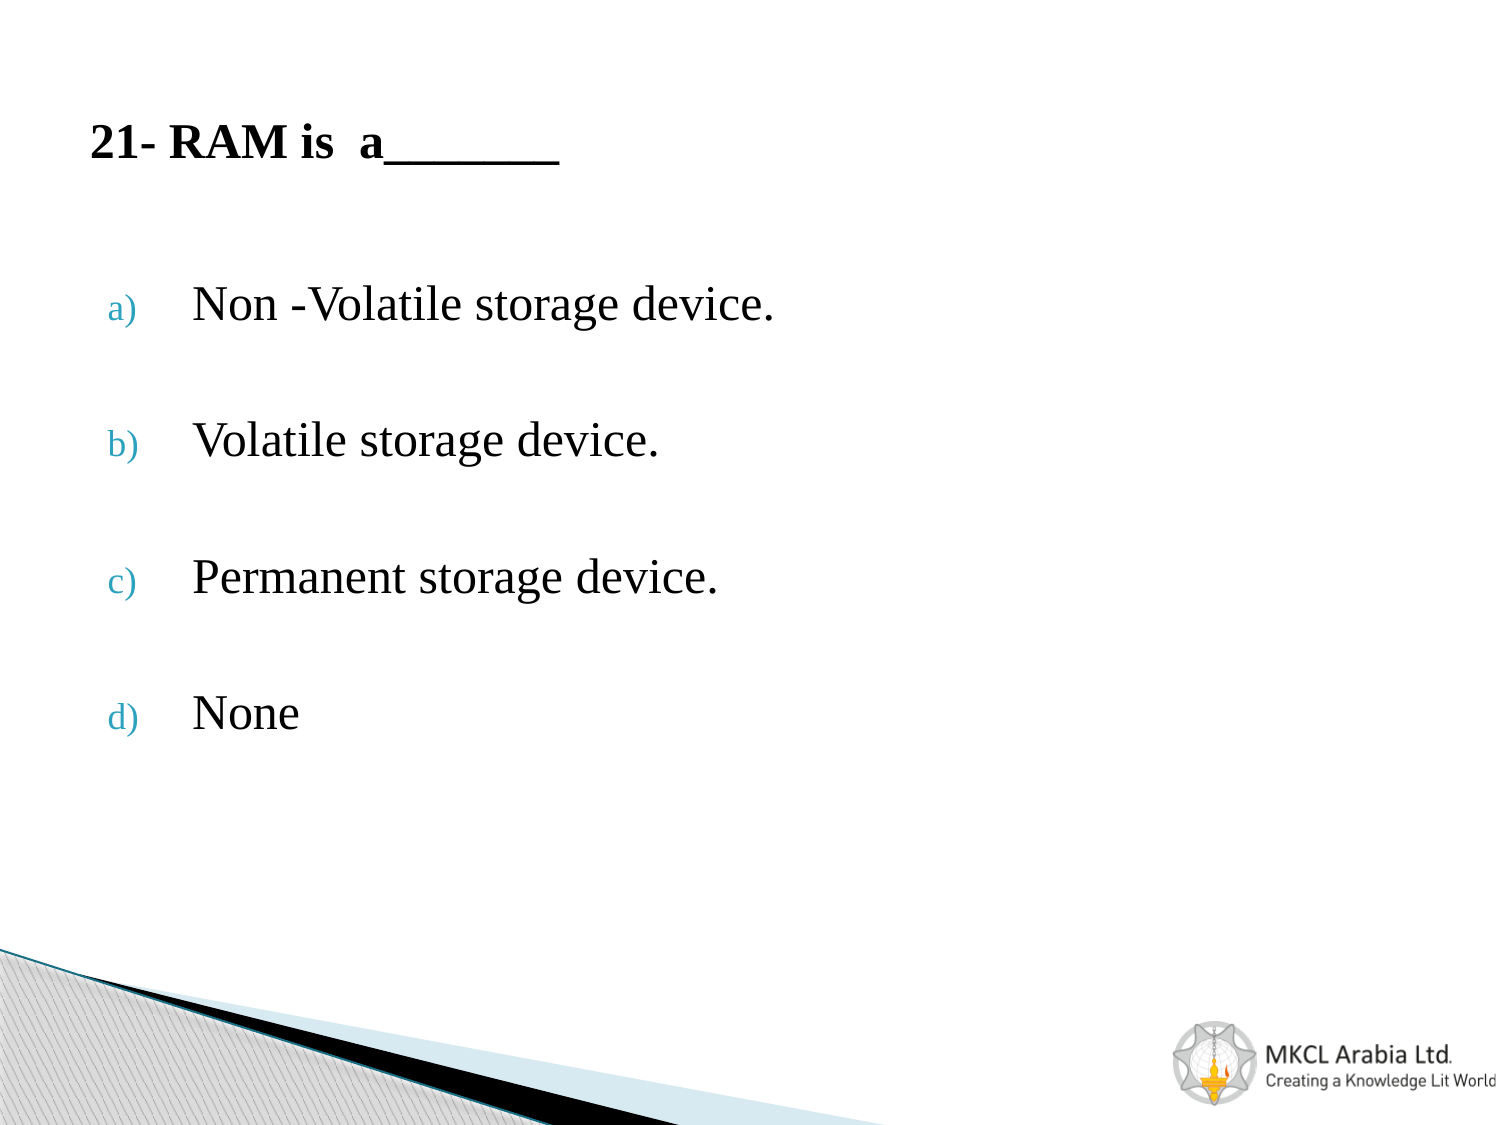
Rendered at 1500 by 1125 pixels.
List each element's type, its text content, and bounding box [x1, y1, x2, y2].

title 21- RAM is a_______ [75, 45, 1425, 233]
picture [1172, 1021, 1496, 1106]
list Non -Volatile storage device. Volatile storage device. Permanent storage device. None [75, 262, 1425, 1005]
